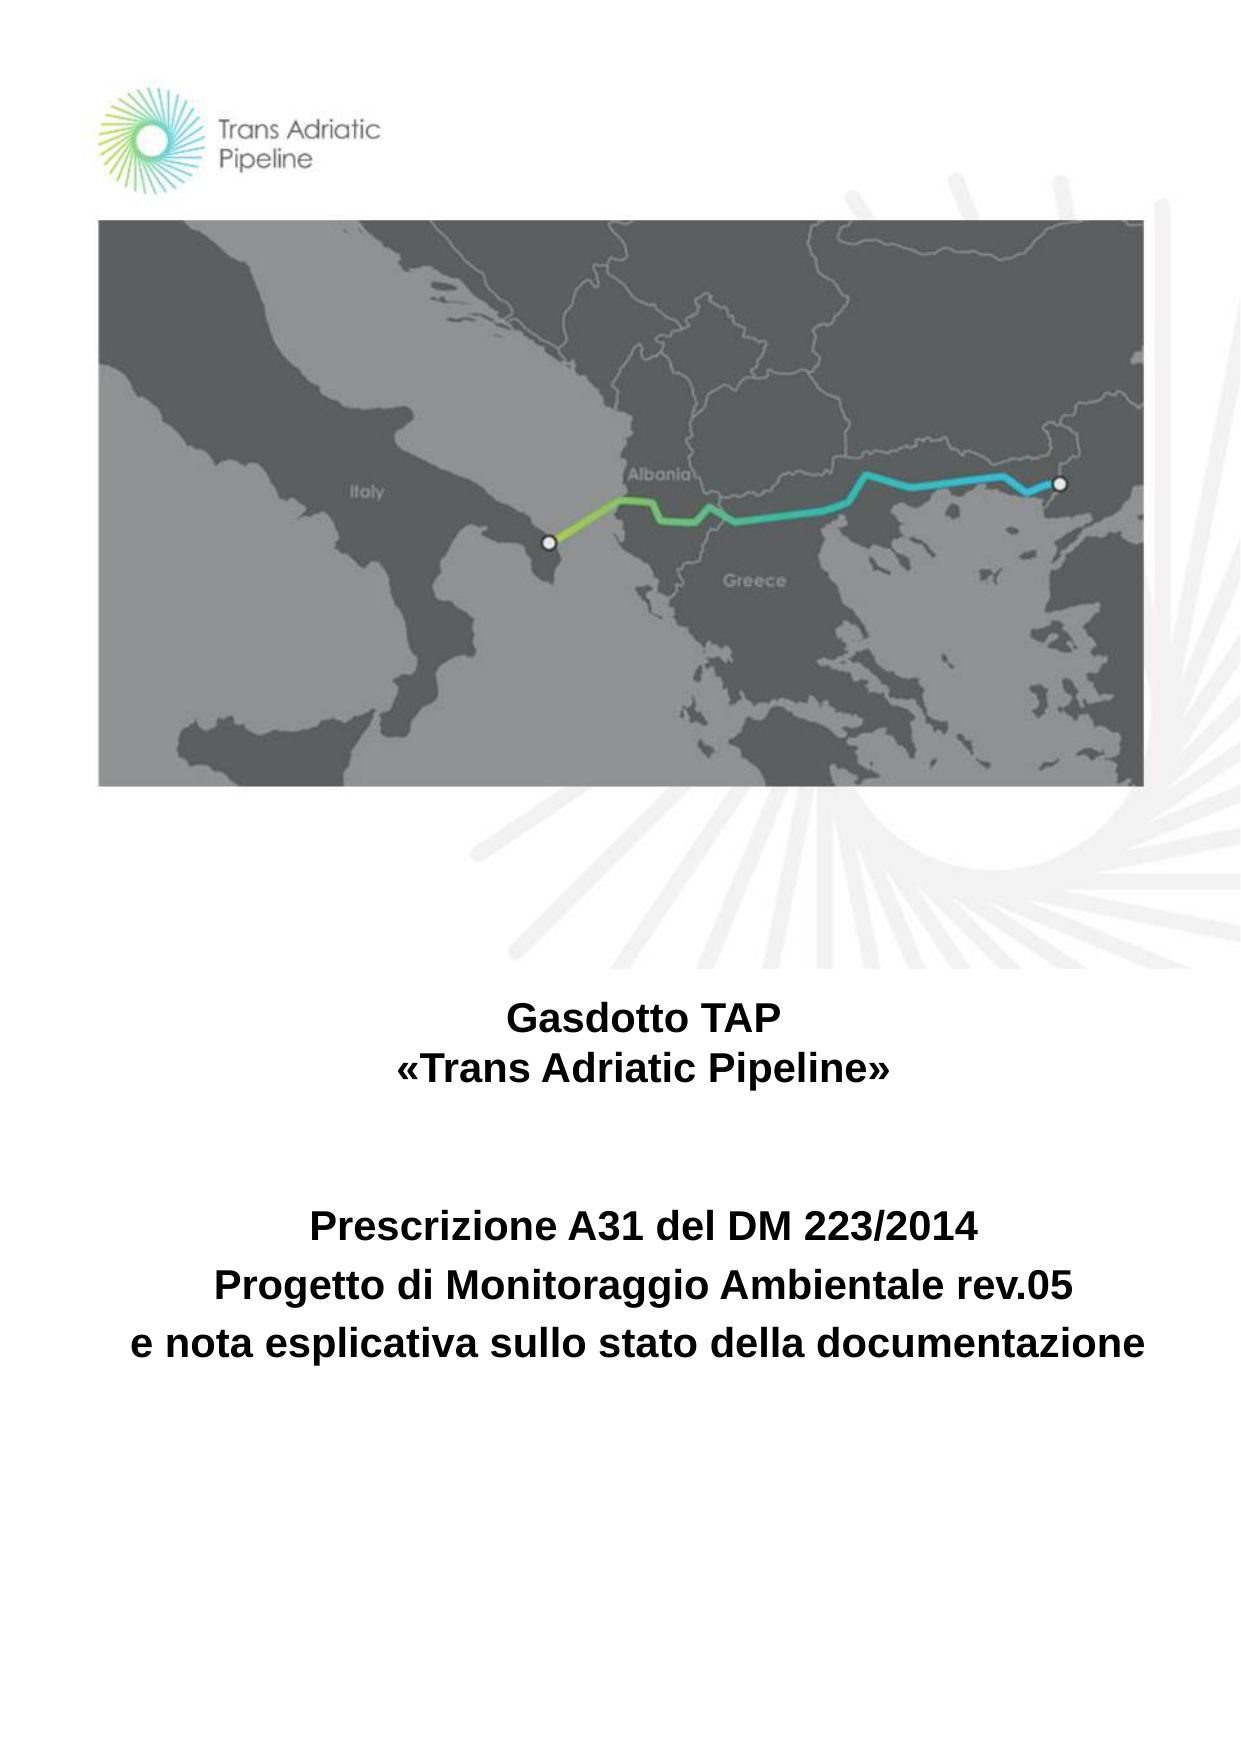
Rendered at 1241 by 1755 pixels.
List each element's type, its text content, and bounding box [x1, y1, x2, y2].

picture [0, 37, 1241, 969]
text_box Gasdotto TAP «Trans Adriatic Pipeline» Prescrizione A31 del DM 223/2014 Progetto di Monitoraggio Ambientale rev.05 e nota esplicativa sullo stato della documentazione [76, 983, 1211, 1432]
